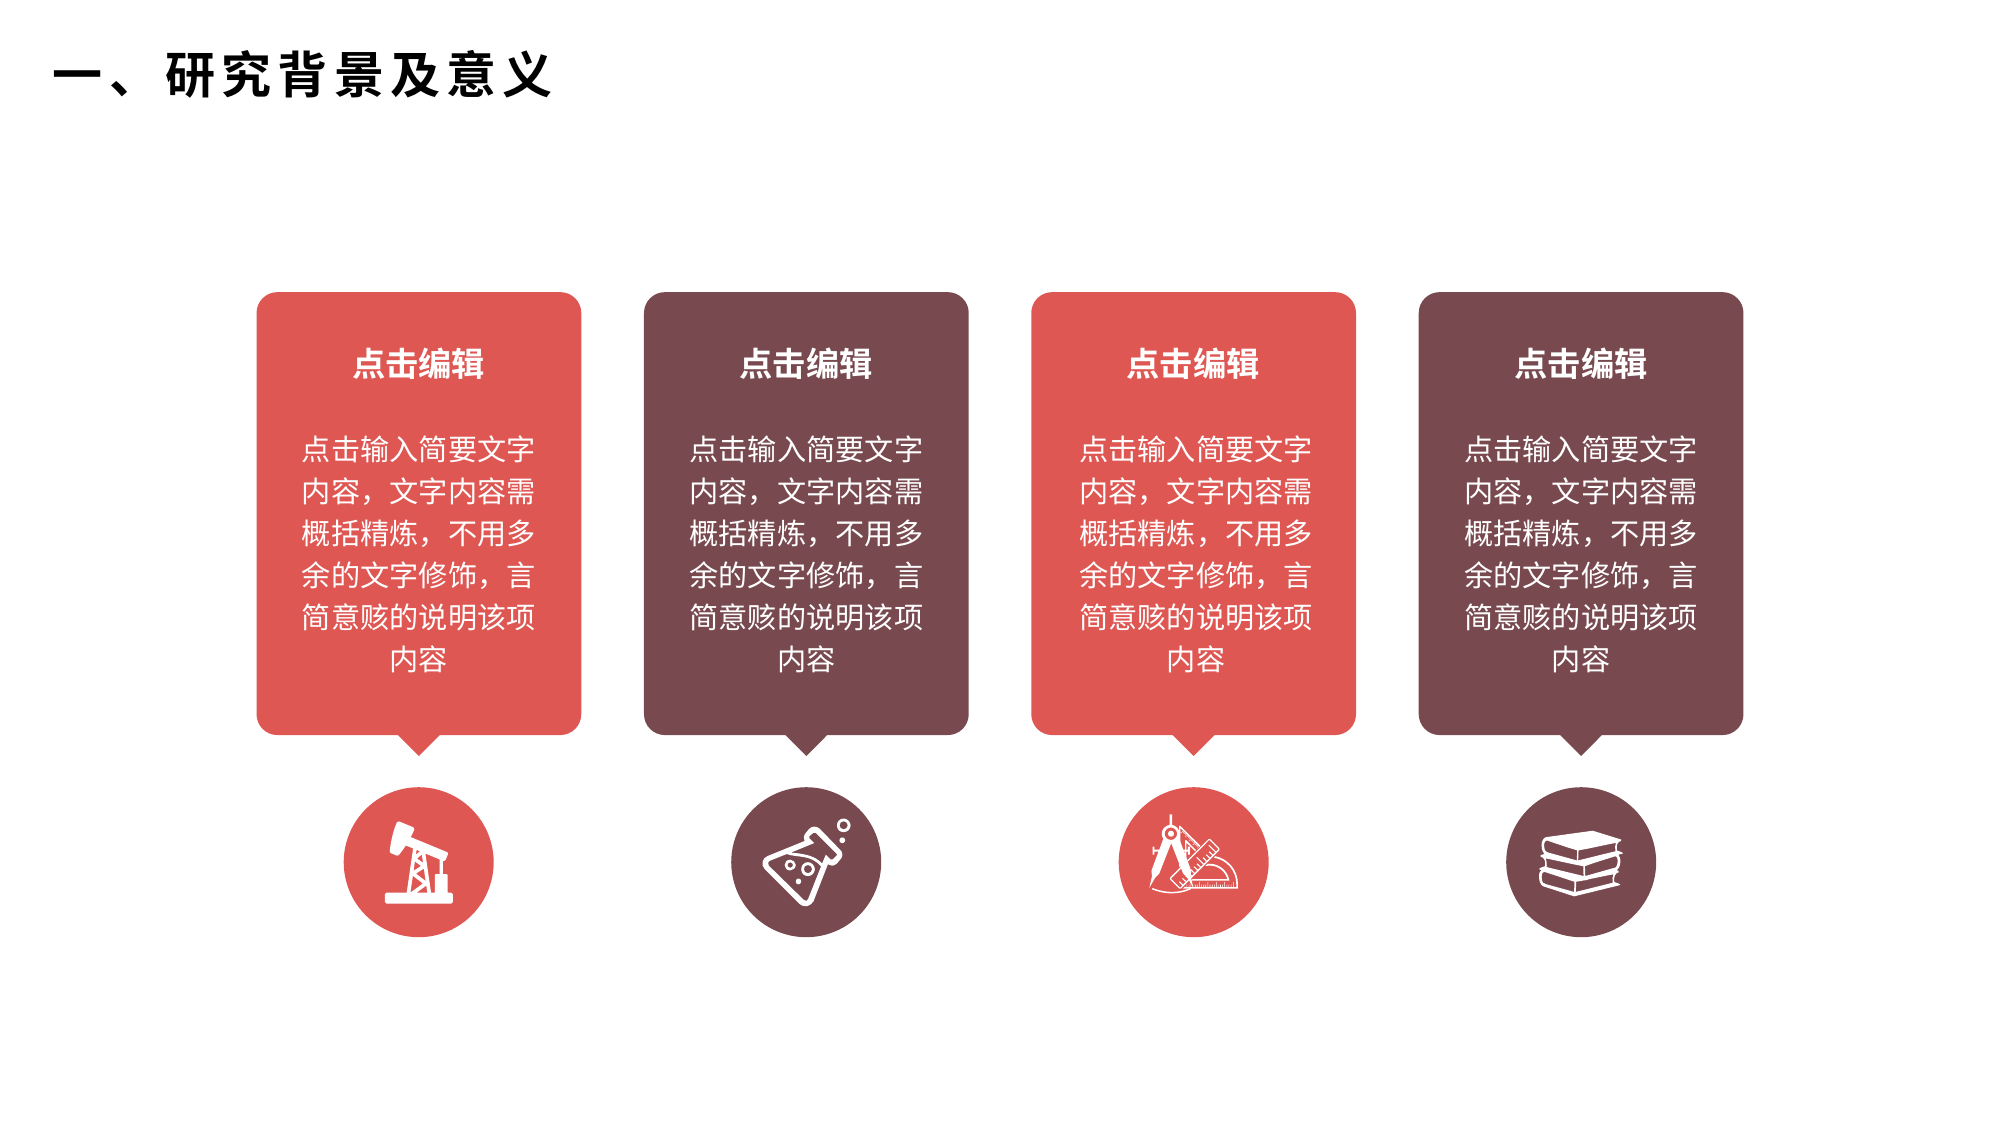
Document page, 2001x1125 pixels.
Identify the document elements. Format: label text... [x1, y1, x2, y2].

text_box 点击输入简要文字内容，文字内容需概括精炼，不用多余的文字修饰，言简意赅的说明该项内容 [669, 417, 943, 684]
text_box 点击编辑 [724, 325, 888, 390]
text_box [1030, 291, 1358, 758]
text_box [761, 818, 851, 907]
text_box [384, 821, 453, 904]
text_box 点击输入简要文字内容，文字内容需概括精炼，不用多余的文字修饰，言简意赅的说明该项内容 [1444, 417, 1718, 684]
text_box 点击编辑 [337, 325, 501, 390]
text_box 点击输入简要文字内容，文字内容需概括精炼，不用多余的文字修饰，言简意赅的说明该项内容 [1059, 417, 1333, 684]
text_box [1149, 814, 1238, 897]
text_box [1417, 291, 1745, 758]
text_box 点击输入简要文字内容，文字内容需概括精炼，不用多余的文字修饰，言简意赅的说明该项内容 [282, 417, 556, 684]
text_box [1117, 786, 1270, 939]
text_box 点击编辑 [1112, 325, 1275, 390]
text_box [342, 786, 495, 939]
text_box 点击编辑 [1499, 325, 1663, 390]
text_box [1505, 786, 1658, 939]
text_box [642, 291, 970, 758]
text_box [255, 291, 583, 758]
text_box 一、研究背景及意义 [38, 35, 631, 111]
text_box [1539, 830, 1623, 897]
text_box [730, 786, 883, 939]
